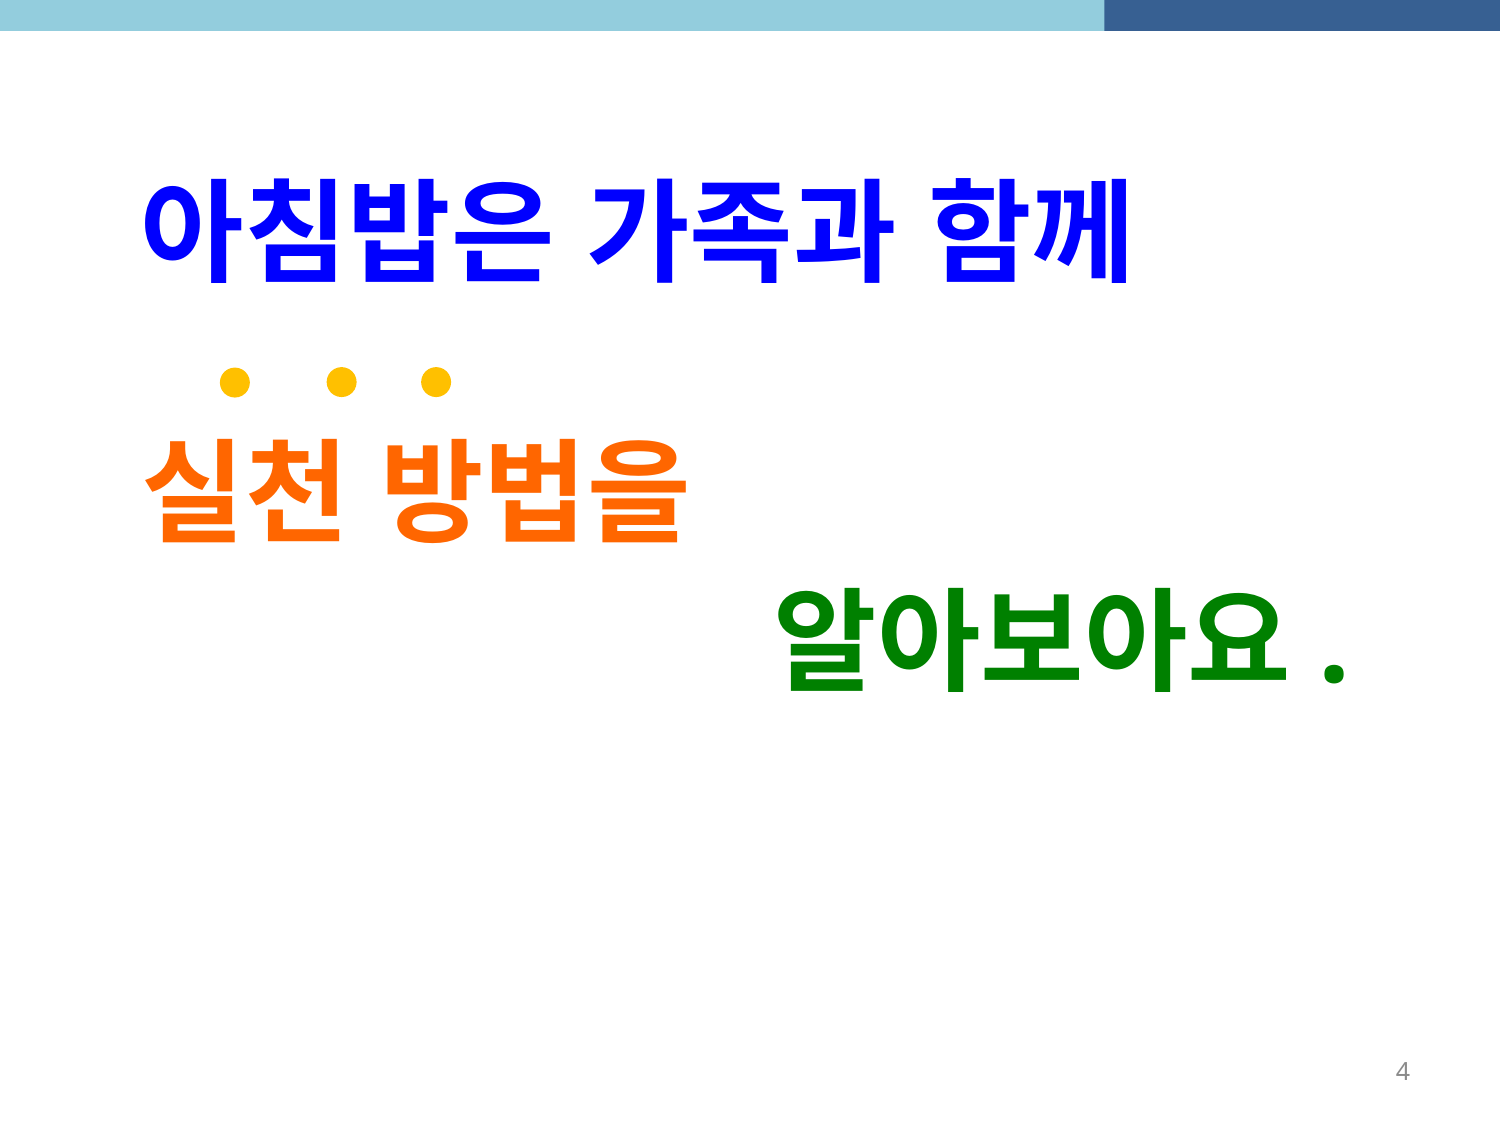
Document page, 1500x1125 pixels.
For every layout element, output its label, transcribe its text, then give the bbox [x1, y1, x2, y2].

text_box [419, 365, 454, 400]
text_box 아침밥은 가족과 함께 [126, 153, 1151, 304]
text_box 알아보아요. [759, 562, 1366, 713]
text_box [324, 365, 359, 400]
text_box 실천 방법을 [127, 413, 738, 564]
text_box [1102, 0, 1500, 33]
text_box [217, 365, 252, 400]
text_box [0, 0, 1102, 33]
slide_number 4 [1074, 1042, 1425, 1103]
